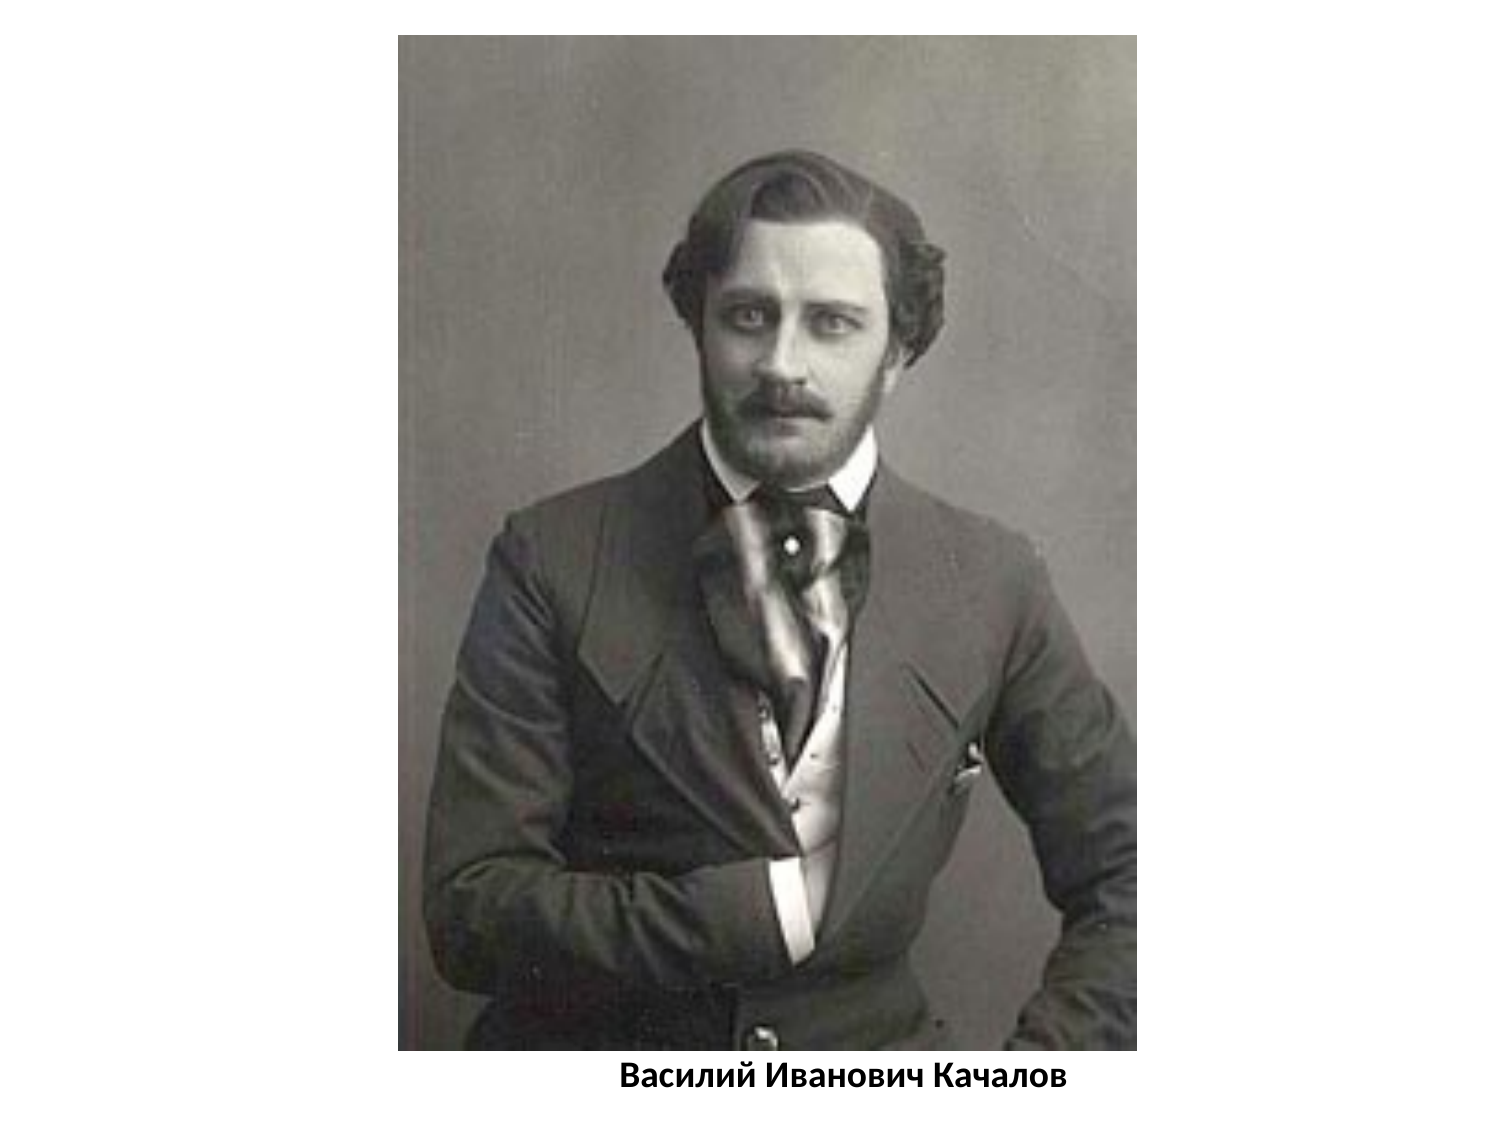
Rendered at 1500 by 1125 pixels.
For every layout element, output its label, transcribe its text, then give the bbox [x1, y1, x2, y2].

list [398, 34, 1137, 1051]
text_box Василий Иванович Качалов [539, 1042, 1149, 1103]
